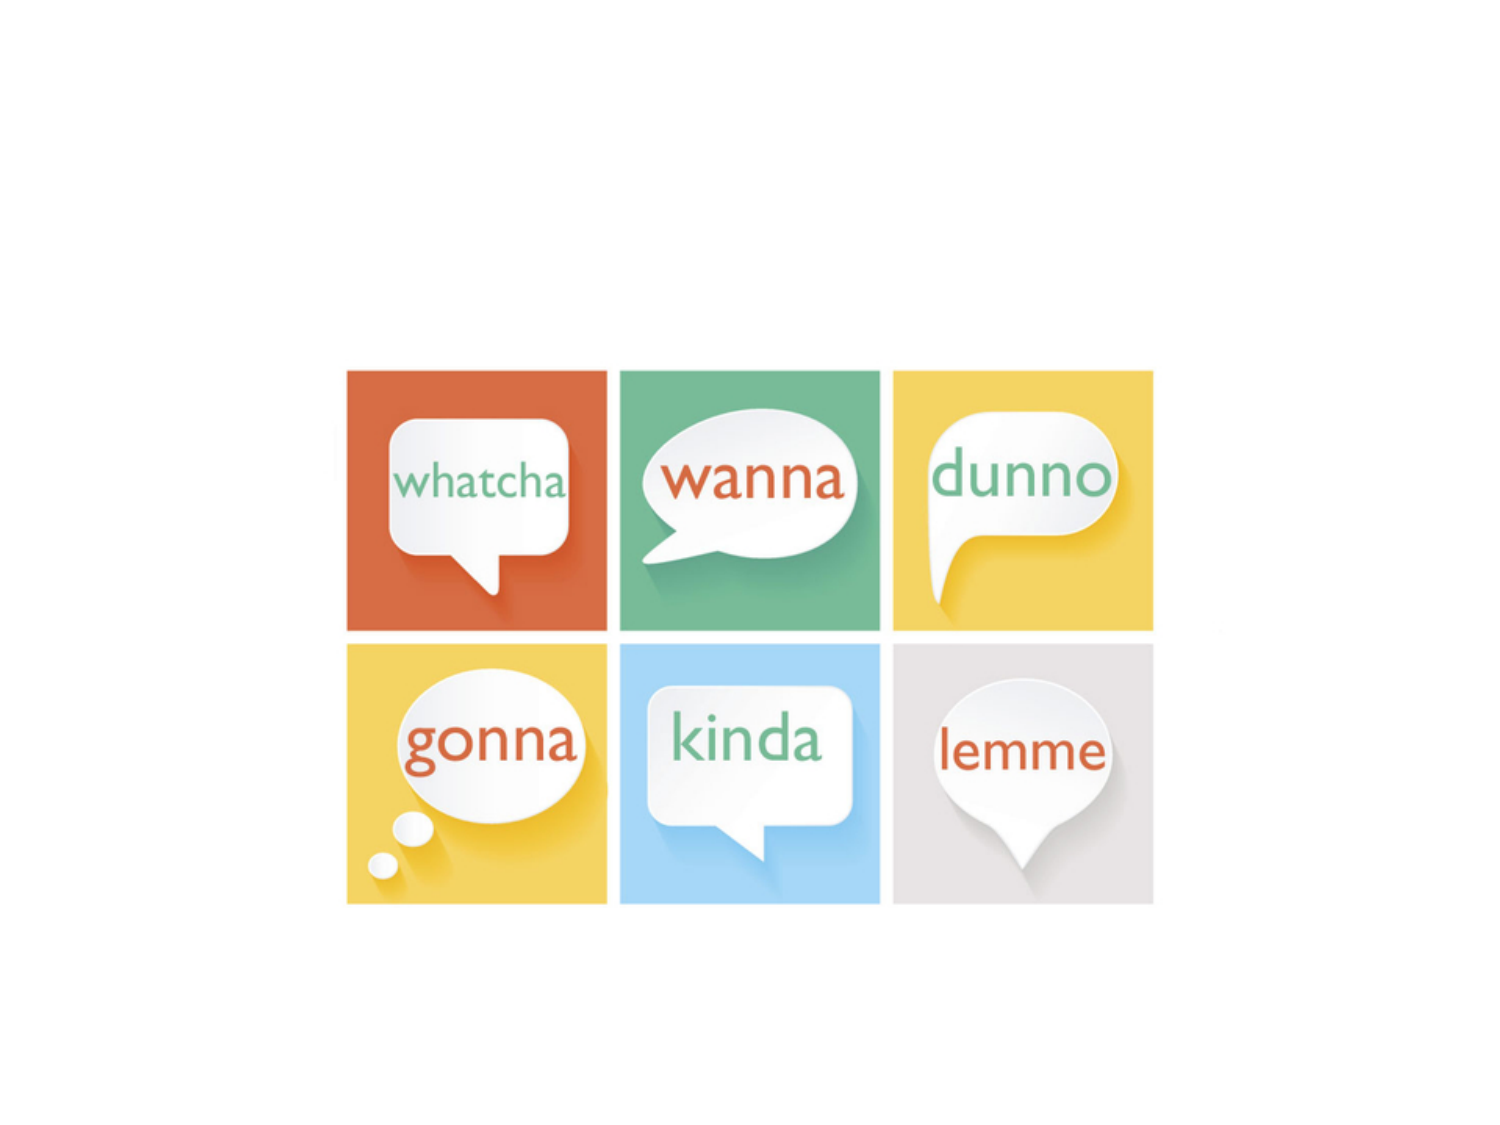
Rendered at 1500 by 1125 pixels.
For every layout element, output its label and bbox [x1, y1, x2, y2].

list [262, 359, 1238, 909]
